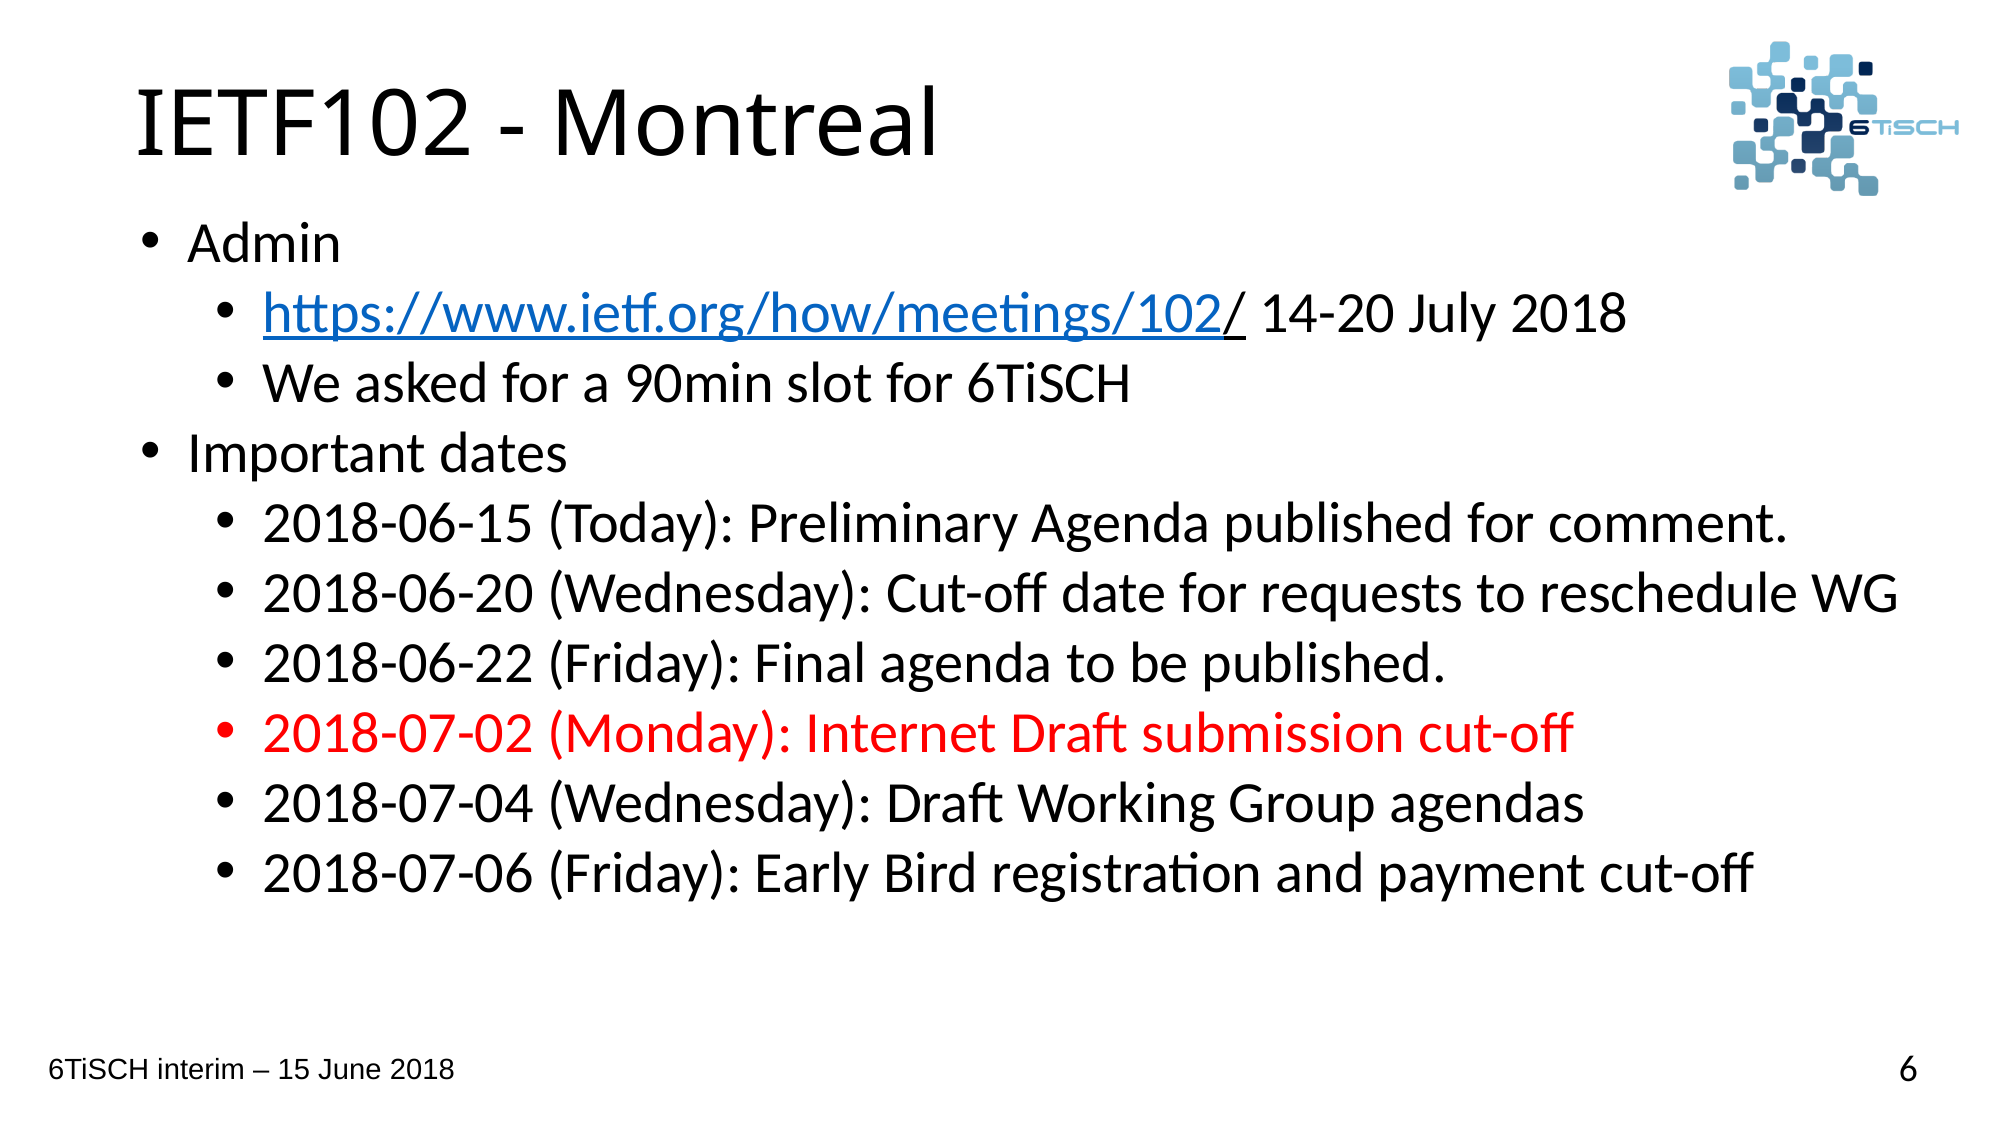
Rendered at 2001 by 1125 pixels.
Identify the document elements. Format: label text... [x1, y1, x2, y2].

slide_number 6 [1482, 1036, 1933, 1097]
text_box Admin https://www.ietf.org/how/meetings/102/ 14-20 July 2018 We asked for a 90min slot for 6TiSCH Important dates 2018-06-15 (Today): Preliminary Agenda published for comment. 2018-06-20 (Wednesday): Cut-off date for requests to reschedule WG 2018-06-22 (Friday): Final agenda to be published. 2018-07-02 (Monday): Internet Draft submission cut-off 2018-07-04 (Wednesday): Draft Working Group agendas 2018-07-06 (Friday): Early Bird registration and payment cut-off [125, 197, 1916, 912]
title IETF102 - Montreal [120, 17, 1846, 235]
picture [1846, 37, 1963, 200]
